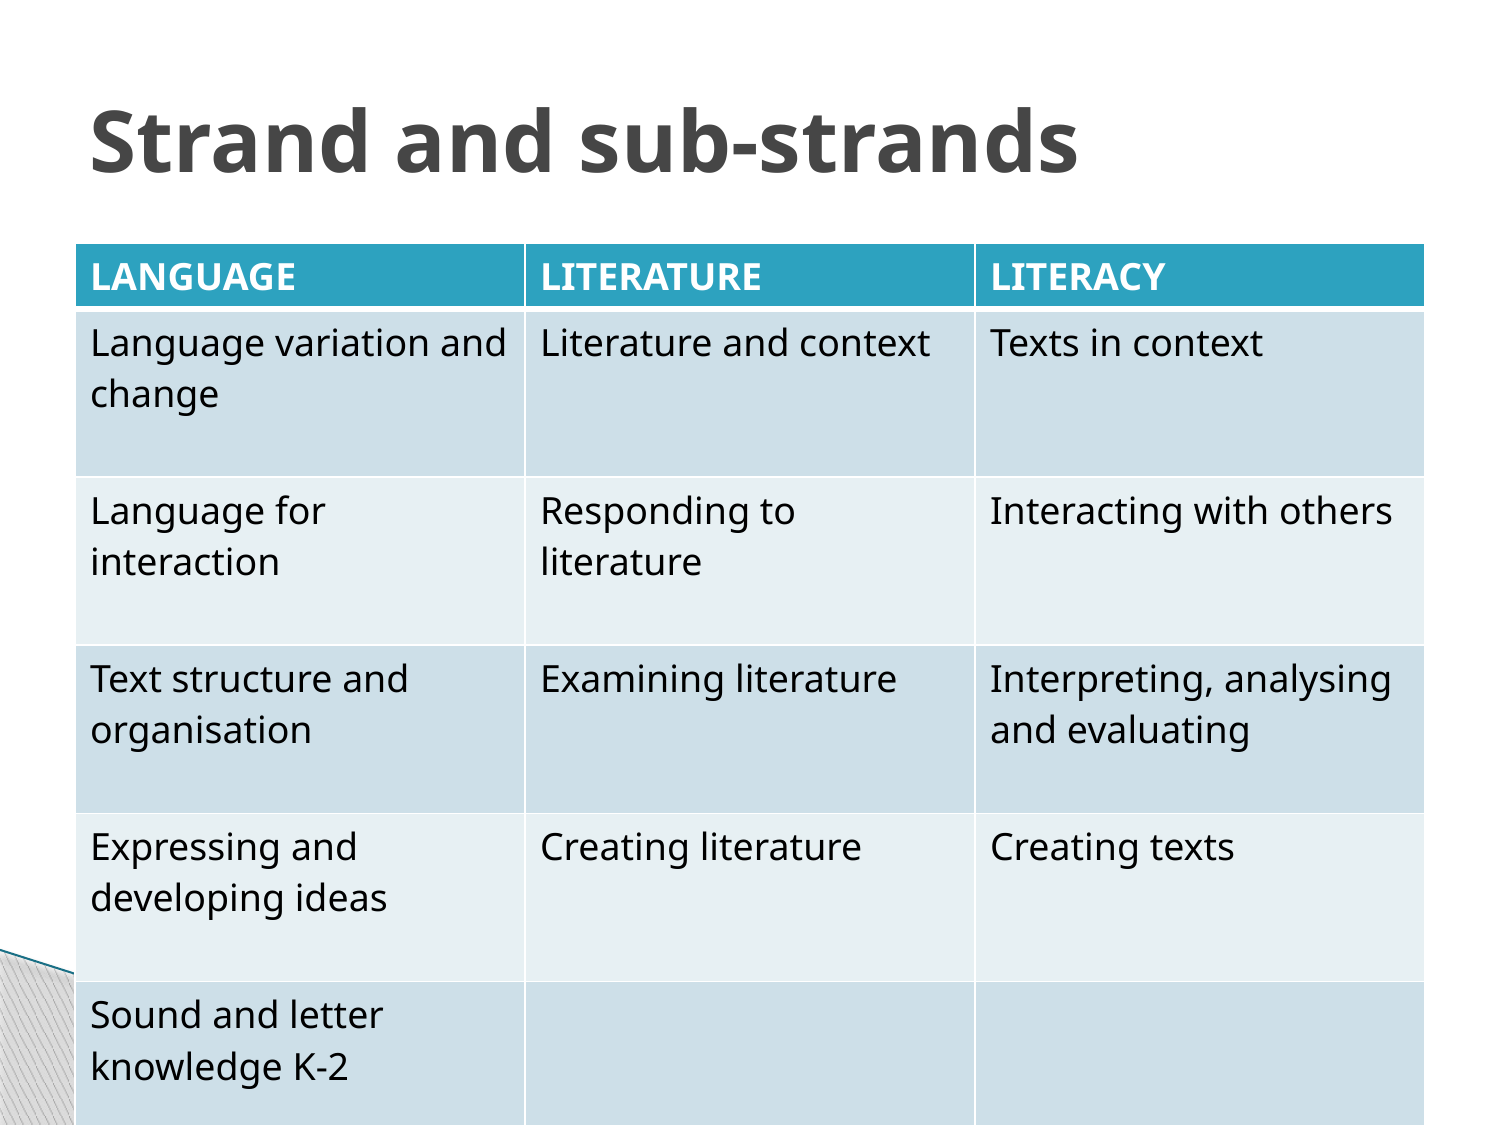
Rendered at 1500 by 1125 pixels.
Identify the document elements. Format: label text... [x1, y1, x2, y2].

table_cell Examining literature [526, 646, 974, 813]
table_cell Interacting with others [976, 478, 1424, 644]
title Strand and sub-strands [75, 45, 1425, 233]
table_header LITERACY [976, 244, 1424, 306]
table_cell Creating texts [976, 814, 1424, 981]
table_header LANGUAGE [76, 244, 524, 306]
table_cell [526, 982, 974, 1125]
table_cell Language for interaction [76, 478, 524, 644]
table_cell Responding to literature [526, 478, 974, 644]
table_cell Sound and letter knowledge K-2 [76, 982, 524, 1125]
table_cell Texts in context [976, 312, 1424, 476]
table_cell Literature and context [526, 312, 974, 476]
table_cell Creating literature [526, 814, 974, 981]
table_cell Interpreting, analysing and evaluating [976, 646, 1424, 813]
table_cell Language variation and change [76, 312, 524, 476]
table_cell [976, 982, 1424, 1125]
table_header LITERATURE [526, 244, 974, 306]
table_cell Expressing and developing ideas [76, 814, 524, 981]
table_cell Text structure and organisation [76, 646, 524, 813]
